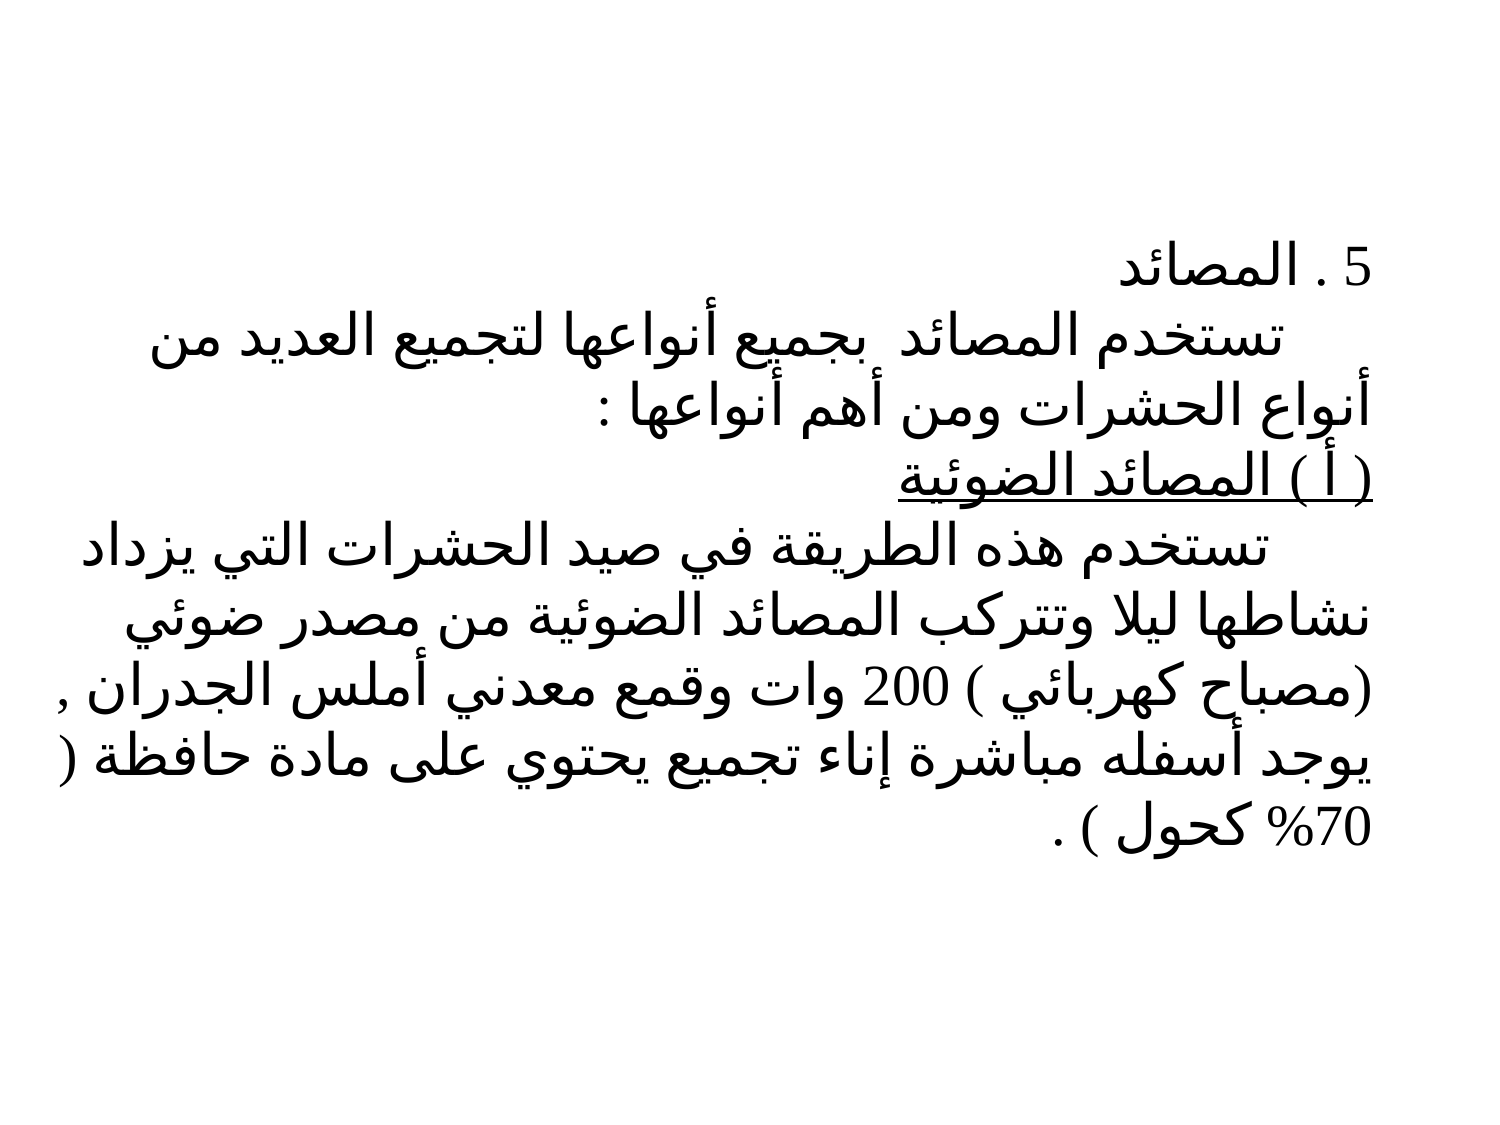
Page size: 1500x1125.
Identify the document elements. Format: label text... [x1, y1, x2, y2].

text_box 5 . المصائد تستخدم المصائد بجميع أنواعها لتجميع العديد من أنواع الحشرات ومن أهم أنواعها : ( أ ) المصائد الضوئية تستخدم هذه الطريقة في صيد الحشرات التي يزداد نشاطها ليلا وتتركب المصائد الضوئية من مصدر ضوئي (مصباح كهربائي ) 200 وات وقمع معدني أملس الجدران , يوجد أسفله مباشرة إناء تجميع يحتوي على مادة حافظة ( 70% كحول ) . [41, 219, 1388, 935]
